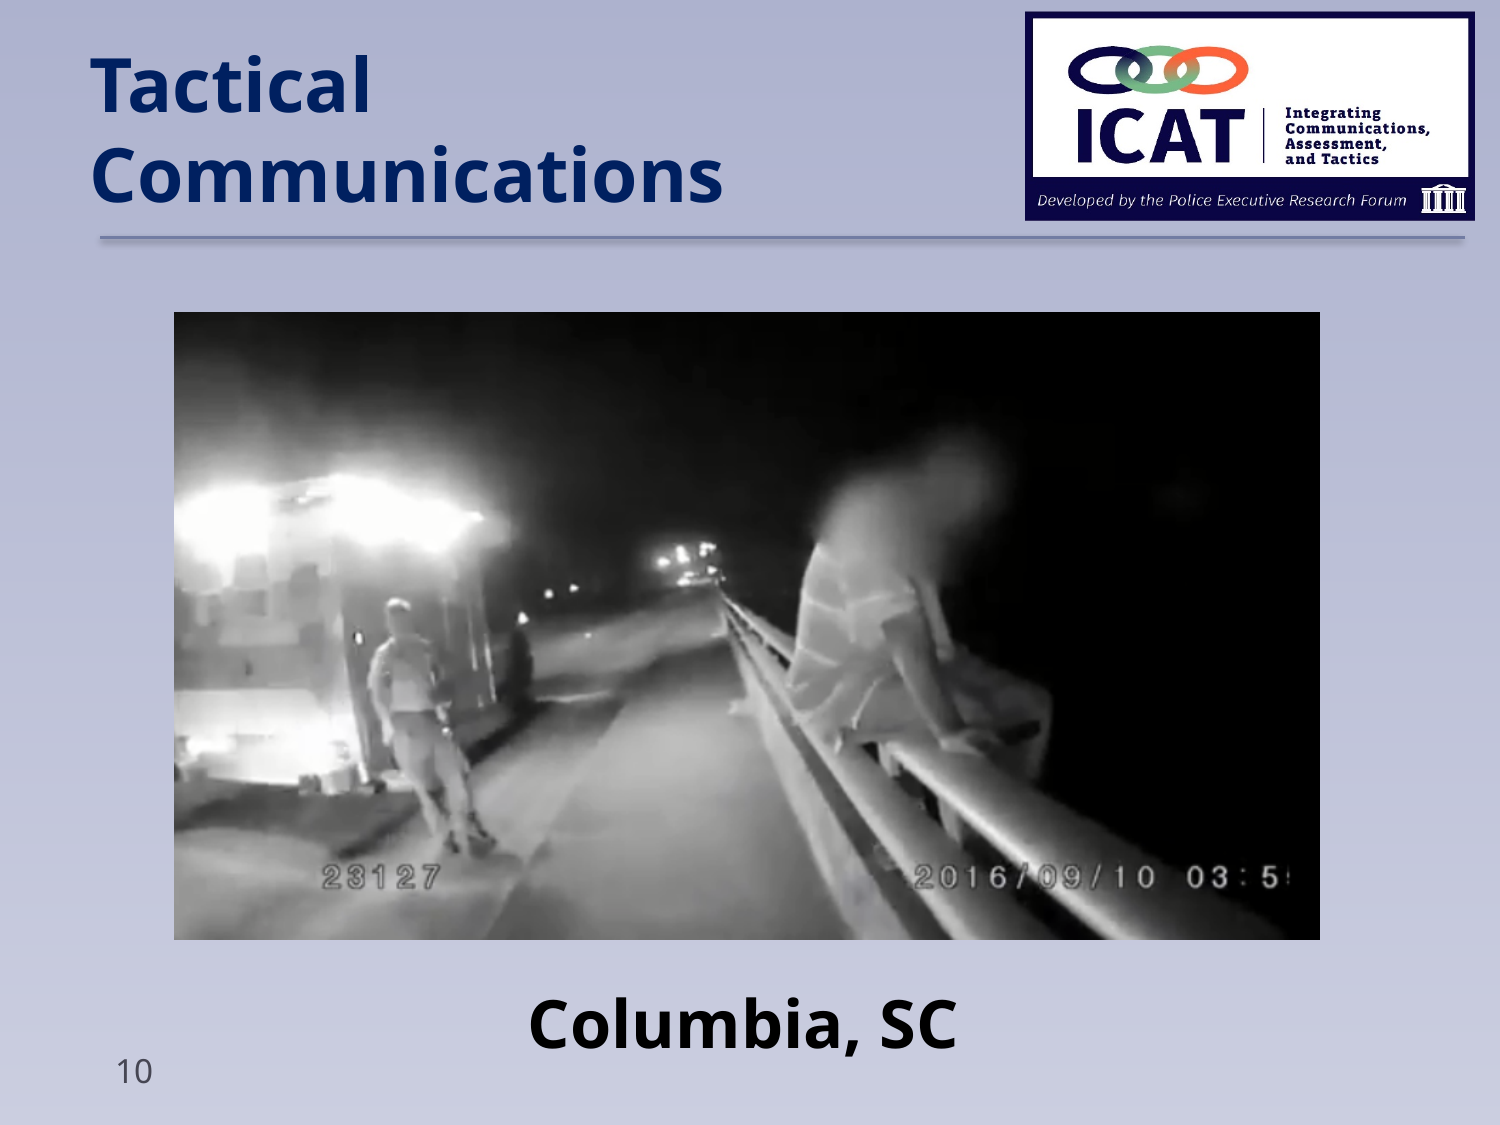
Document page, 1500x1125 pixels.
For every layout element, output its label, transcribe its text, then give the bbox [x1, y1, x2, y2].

picture [174, 312, 1320, 940]
text_box Columbia, SC [299, 974, 1188, 1070]
title Tactical Communications [75, 24, 1018, 225]
picture [1024, 11, 1476, 221]
slide_number 10 [100, 1042, 426, 1103]
